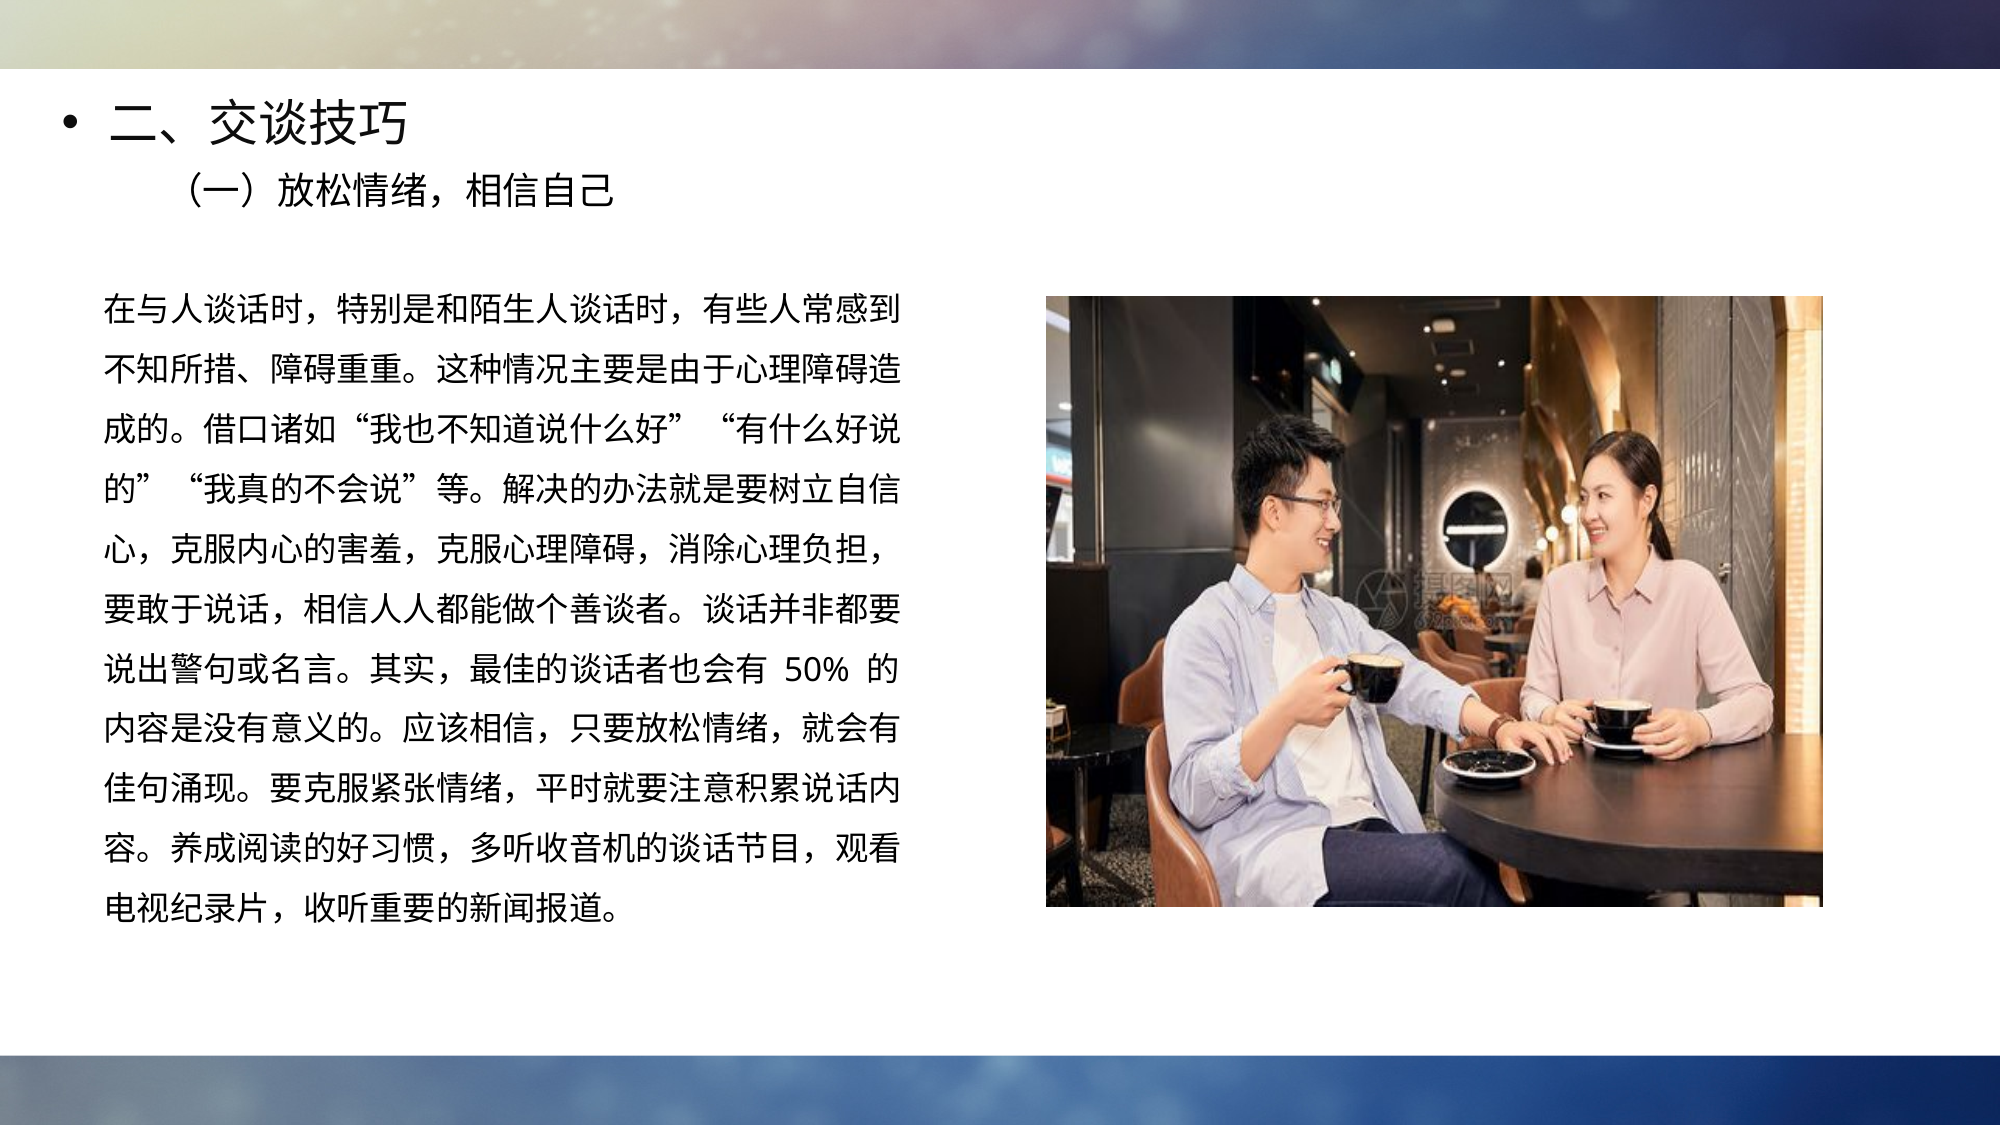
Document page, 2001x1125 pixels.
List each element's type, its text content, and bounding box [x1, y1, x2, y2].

picture [0, 0, 2000, 69]
text_box （一）放松情绪，相信自己 [150, 159, 631, 220]
text_box 在与人谈话时，特别是和陌生人谈话时，有些人常感到不知所措、障碍重重。这种情况主要是由于心理障碍造成的。借口诸如“我也不知道说什么好”“有什么好说的”“我真的不会说”等。解决的办法就是要树立自信心，克服内心的害羞，克服心理障碍，消除心理负担，要敢于说话，相信人人都能做个善谈者。谈话并非都要说出警句或名言。其实，最佳的谈话者也会有 50% 的内容是没有意义的。应该相信，只要放松情绪，就会有佳句涌现。要克服紧张情绪，平时就要注意积累说话内容。养成阅读的好习惯，多听收音机的谈话节目，观看电视纪录片，收听重要的新闻报道。 [88, 261, 930, 935]
picture [0, 1056, 2000, 1125]
picture [1046, 296, 1823, 907]
text_box 二、交谈技巧 [46, 84, 1047, 160]
